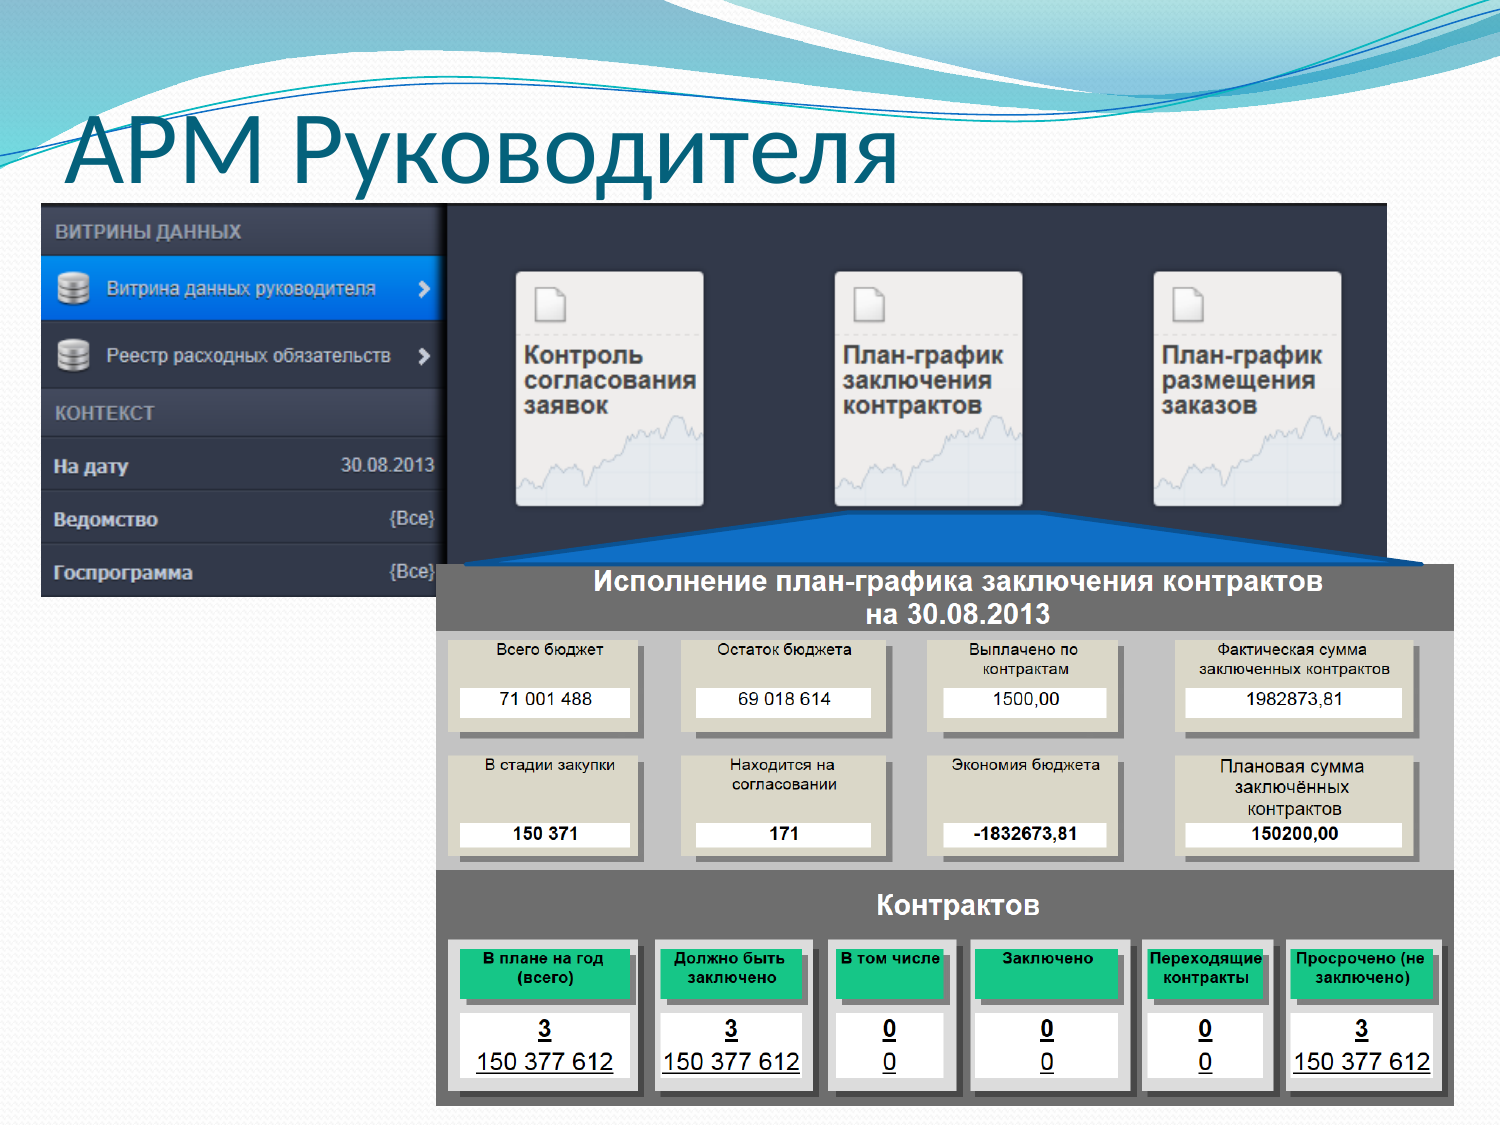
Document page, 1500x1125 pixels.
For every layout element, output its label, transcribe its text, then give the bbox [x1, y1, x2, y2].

text_box [1393, 558, 1423, 563]
title АРМ Руководителя [64, 17, 1415, 205]
picture [41, 202, 1454, 1107]
